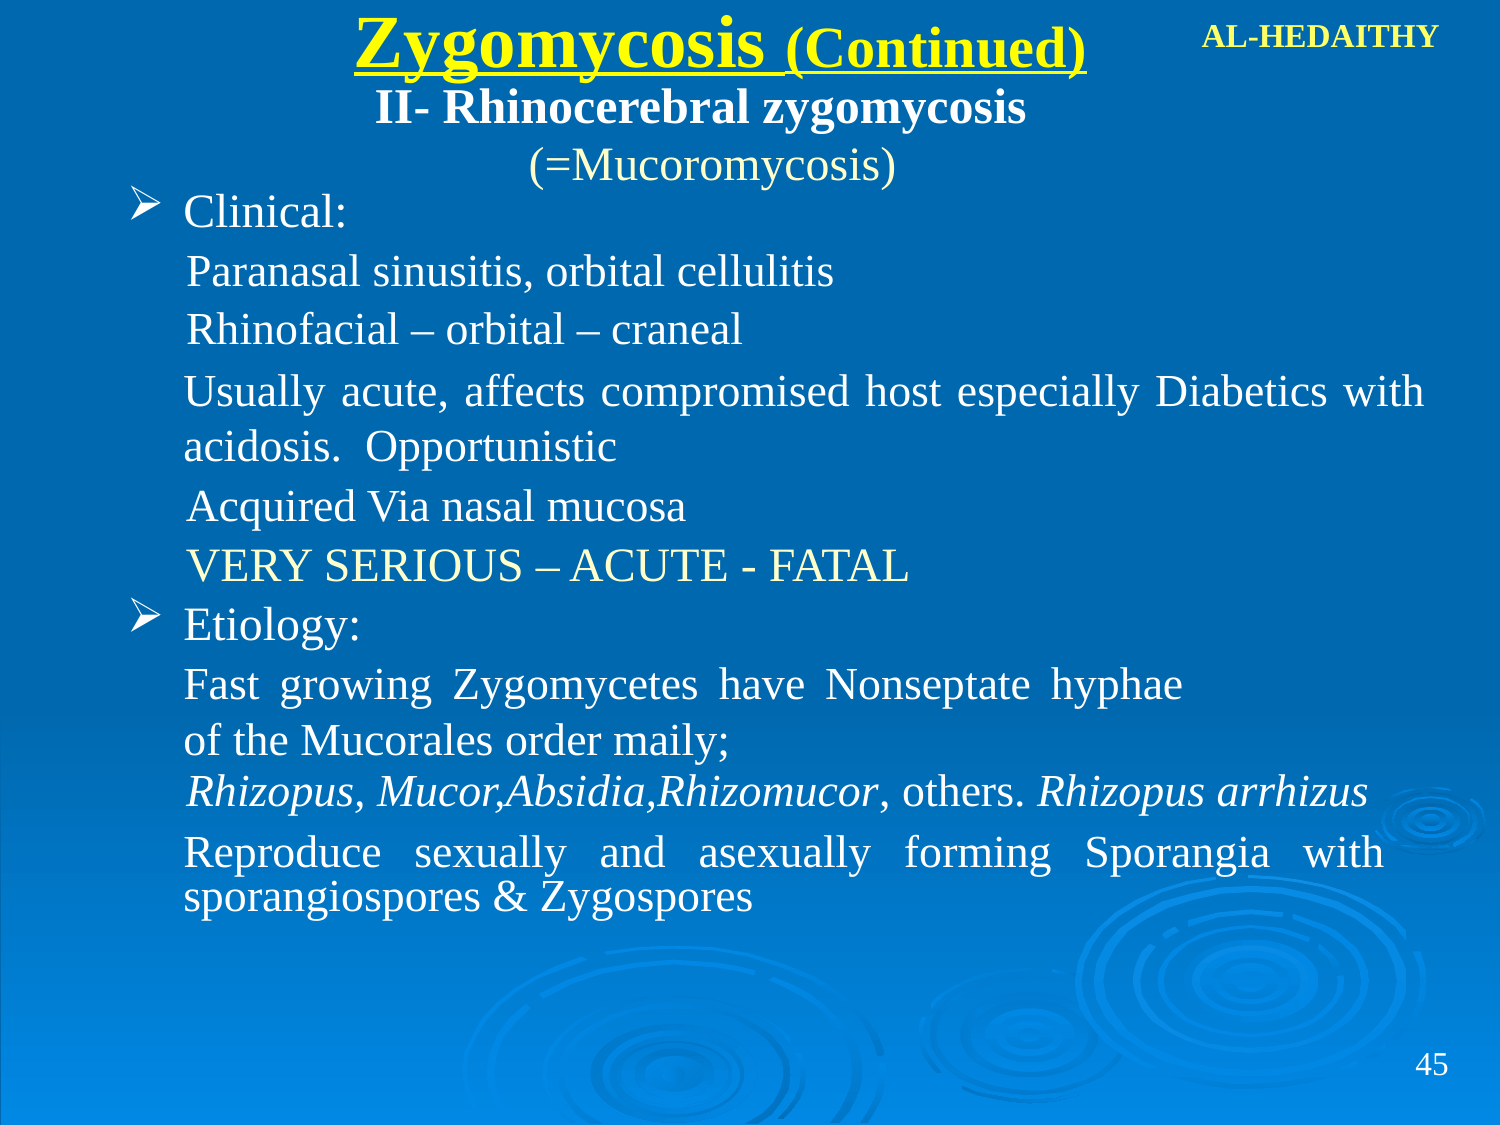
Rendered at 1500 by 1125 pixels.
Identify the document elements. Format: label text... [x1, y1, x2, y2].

text_box Fast growing Zygomycetes have Nonseptate hyphae of the Mucorales order maily; [112, 644, 1199, 772]
text_box Etiology: [112, 585, 1176, 658]
text_box Paranasal sinusitis, orbital cellulitis [171, 232, 904, 303]
text_box Zygomycosis (Continued) [336, 0, 1105, 91]
text_box Usually acute, affects compromised host especially Diabetics with acidosis. Opportunistic [112, 350, 1441, 478]
text_box (=Mucoromycosis) [513, 125, 916, 172]
text_box Rhinofacial – orbital – craneal [171, 291, 1235, 362]
text_box Reproduce sexually and asexually forming Sporangia with sporangiospores & Zygospores [112, 823, 1400, 928]
text_box Clinical: [112, 172, 1176, 245]
text_box 45 [1364, 1034, 1500, 1090]
text_box II- Rhinocerebral zygomycosis [359, 66, 1164, 141]
text_box VERY SERIOUS – ACUTE - FATAL [171, 526, 1045, 585]
text_box AL-HEDAITHY [1186, 7, 1471, 62]
text_box Rhizopus, Mucor,Absidia,Rhizomucor, others. Rhizopus arrhizus [171, 753, 1459, 824]
text_box Acquired Via nasal mucosa [171, 467, 927, 538]
